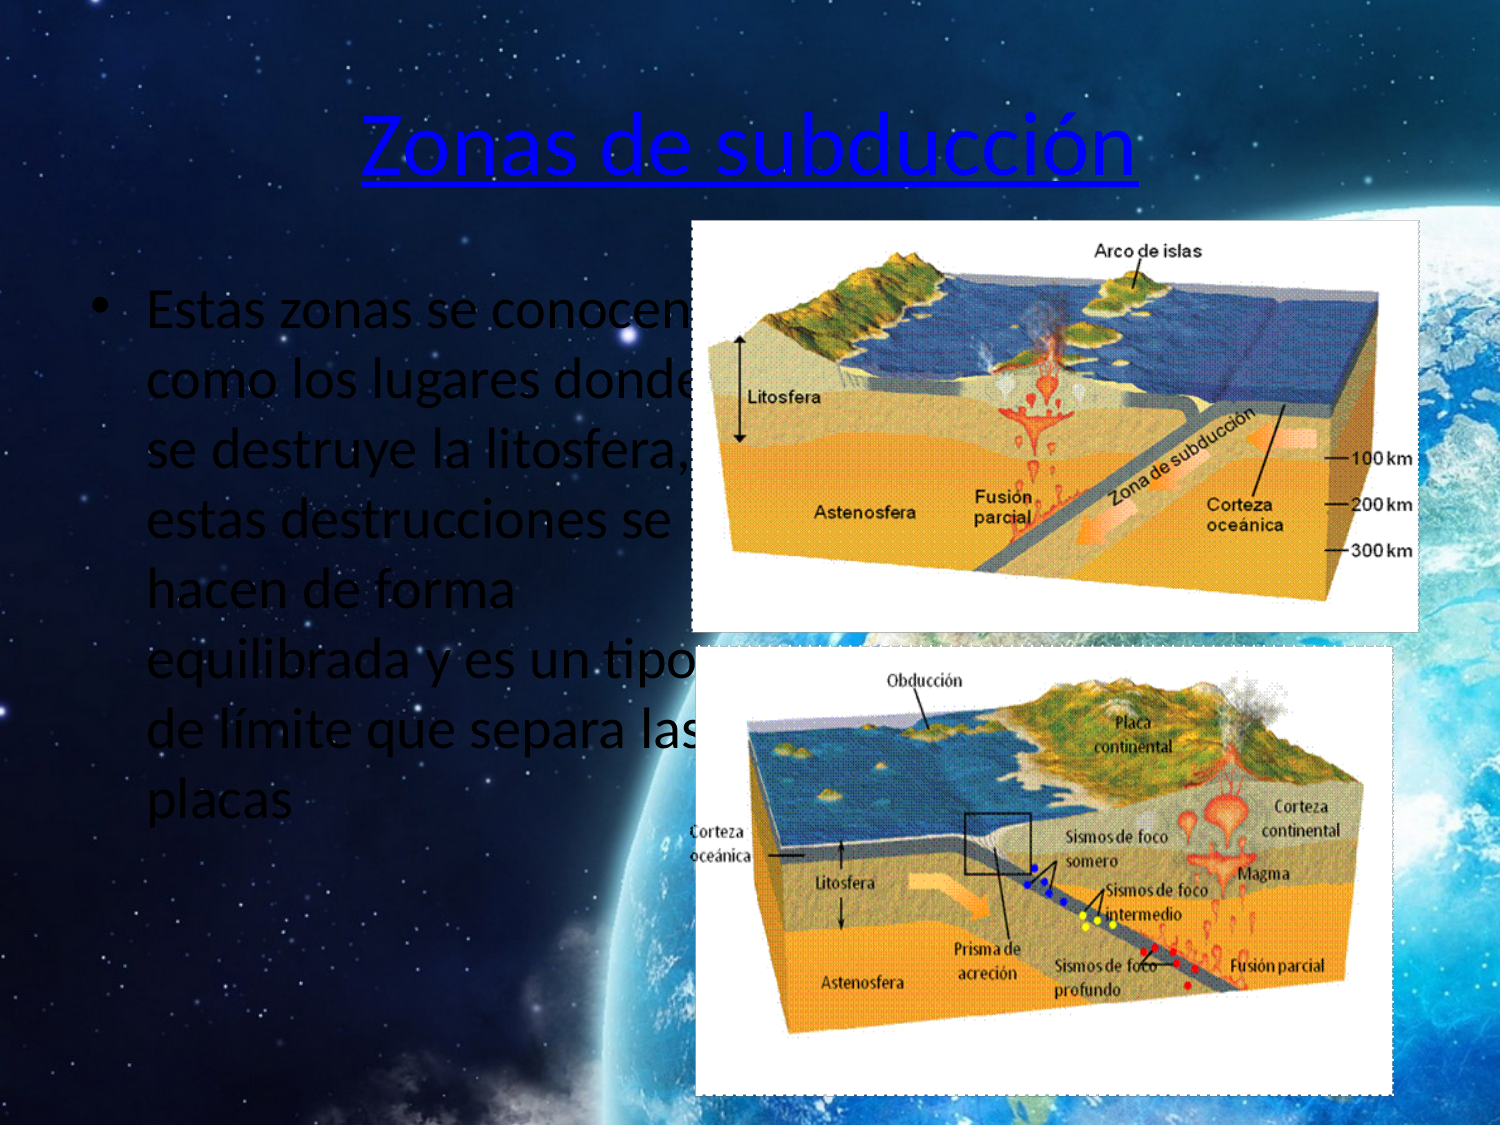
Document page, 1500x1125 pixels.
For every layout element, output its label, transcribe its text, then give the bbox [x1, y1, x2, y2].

picture [0, 0, 1500, 1125]
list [678, 645, 1394, 1098]
list Estas zonas se conocen como los lugares donde se destruye la litosfera, estas destrucciones se hacen de forma equilibrada y es un tipo de límite que separa las placas [75, 262, 688, 1005]
picture [1402, 972, 1410, 977]
title Zonas de subducción [75, 45, 1425, 233]
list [690, 219, 1430, 634]
picture [738, 634, 851, 645]
